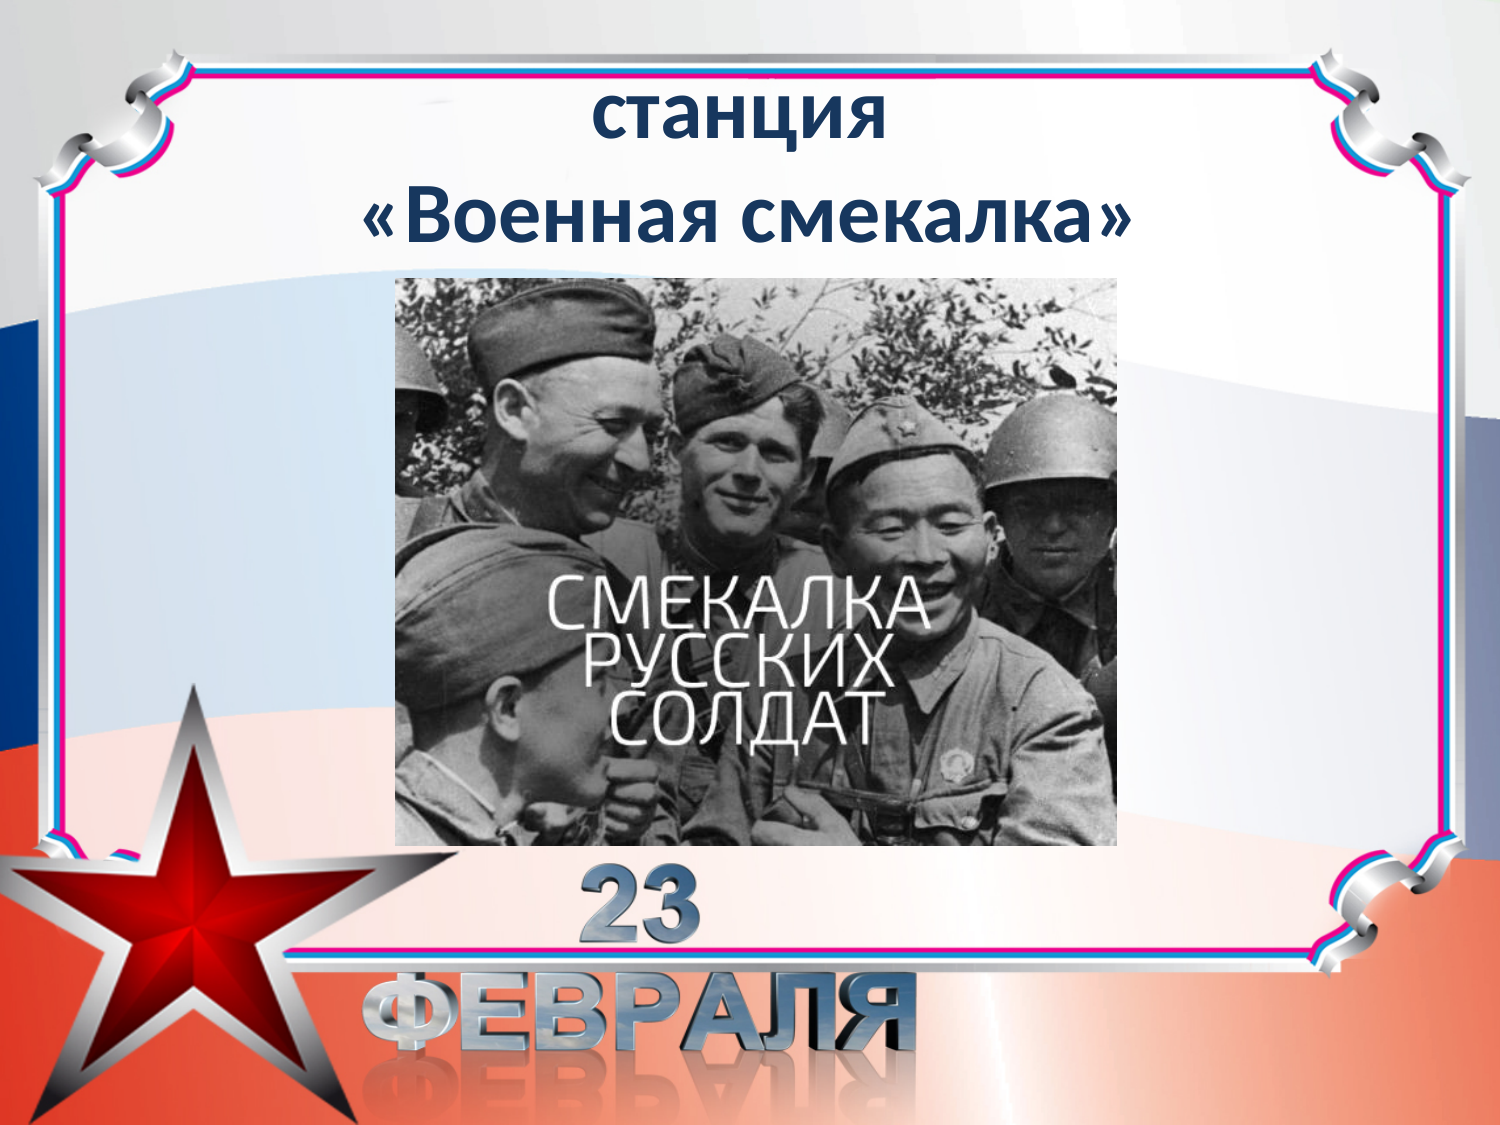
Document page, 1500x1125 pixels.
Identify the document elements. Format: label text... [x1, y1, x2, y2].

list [395, 278, 1117, 847]
picture [0, 0, 1500, 1125]
title станция «Военная смекалка» [75, 45, 1425, 268]
